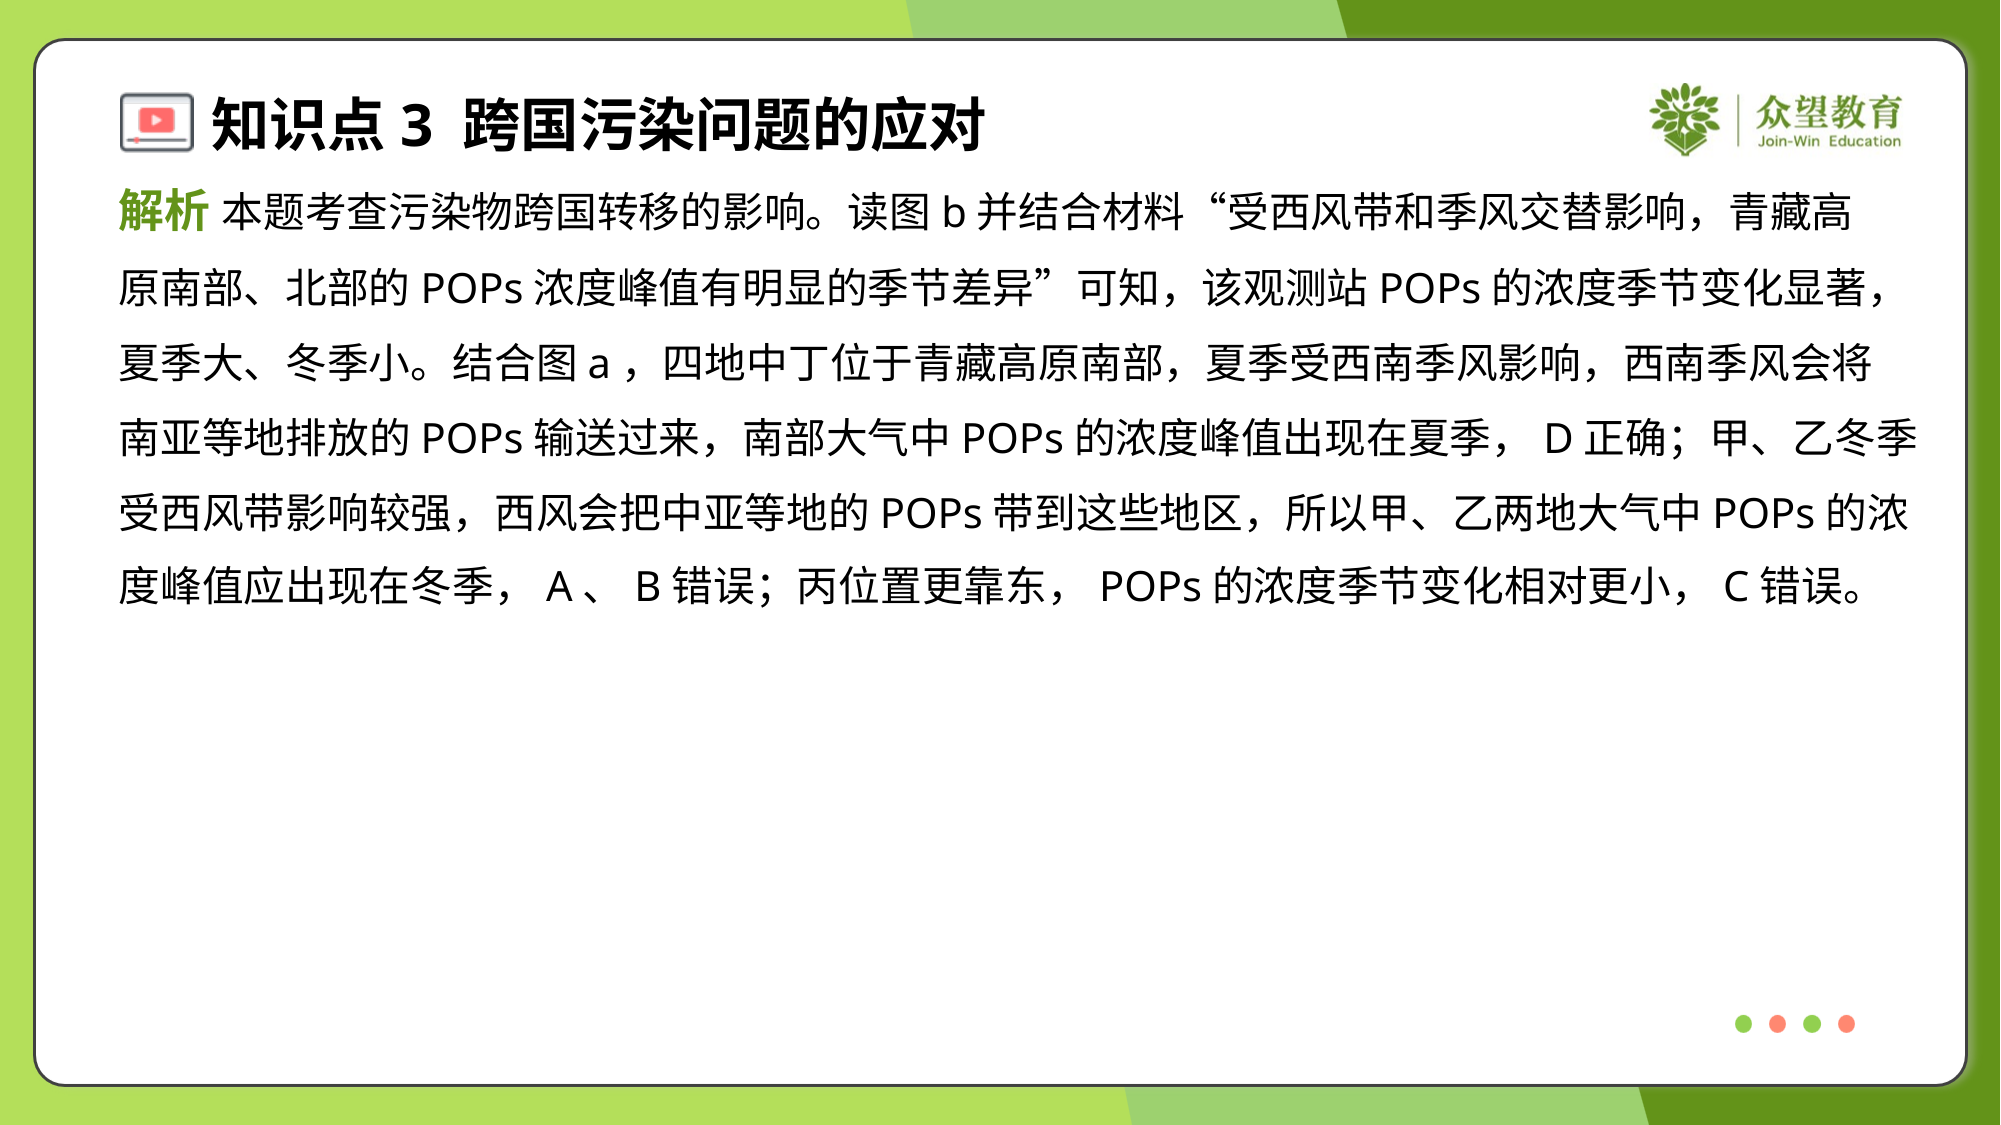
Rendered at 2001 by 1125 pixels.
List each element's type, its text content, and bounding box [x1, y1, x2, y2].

text_box 解析 本题考查污染物跨国转移的影响。读图b并结合材料“受西风带和季风交替影响，青藏高 原南部、北部的POPs浓度峰值有明显的季节差异”可知，该观测站POPs的浓度季节变化显著， 夏季大、冬季小。结合图a，四地中丁位于青藏高原南部，夏季受西南季风影响，西南季风会将 南亚等地排放的POPs输送过来，南部大气中POPs的浓度峰值出现在夏季，D正确；甲、乙冬季 受西风带影响较强，西风会把中亚等地的POPs带到这些地区，所以甲、乙两地大气中POPs的浓 度峰值应出现在冬季，A、B错误；丙位置更靠东，POPs的浓度季节变化相对更小，C错误。 [118, 159, 1883, 602]
picture [0, 0, 2000, 1125]
